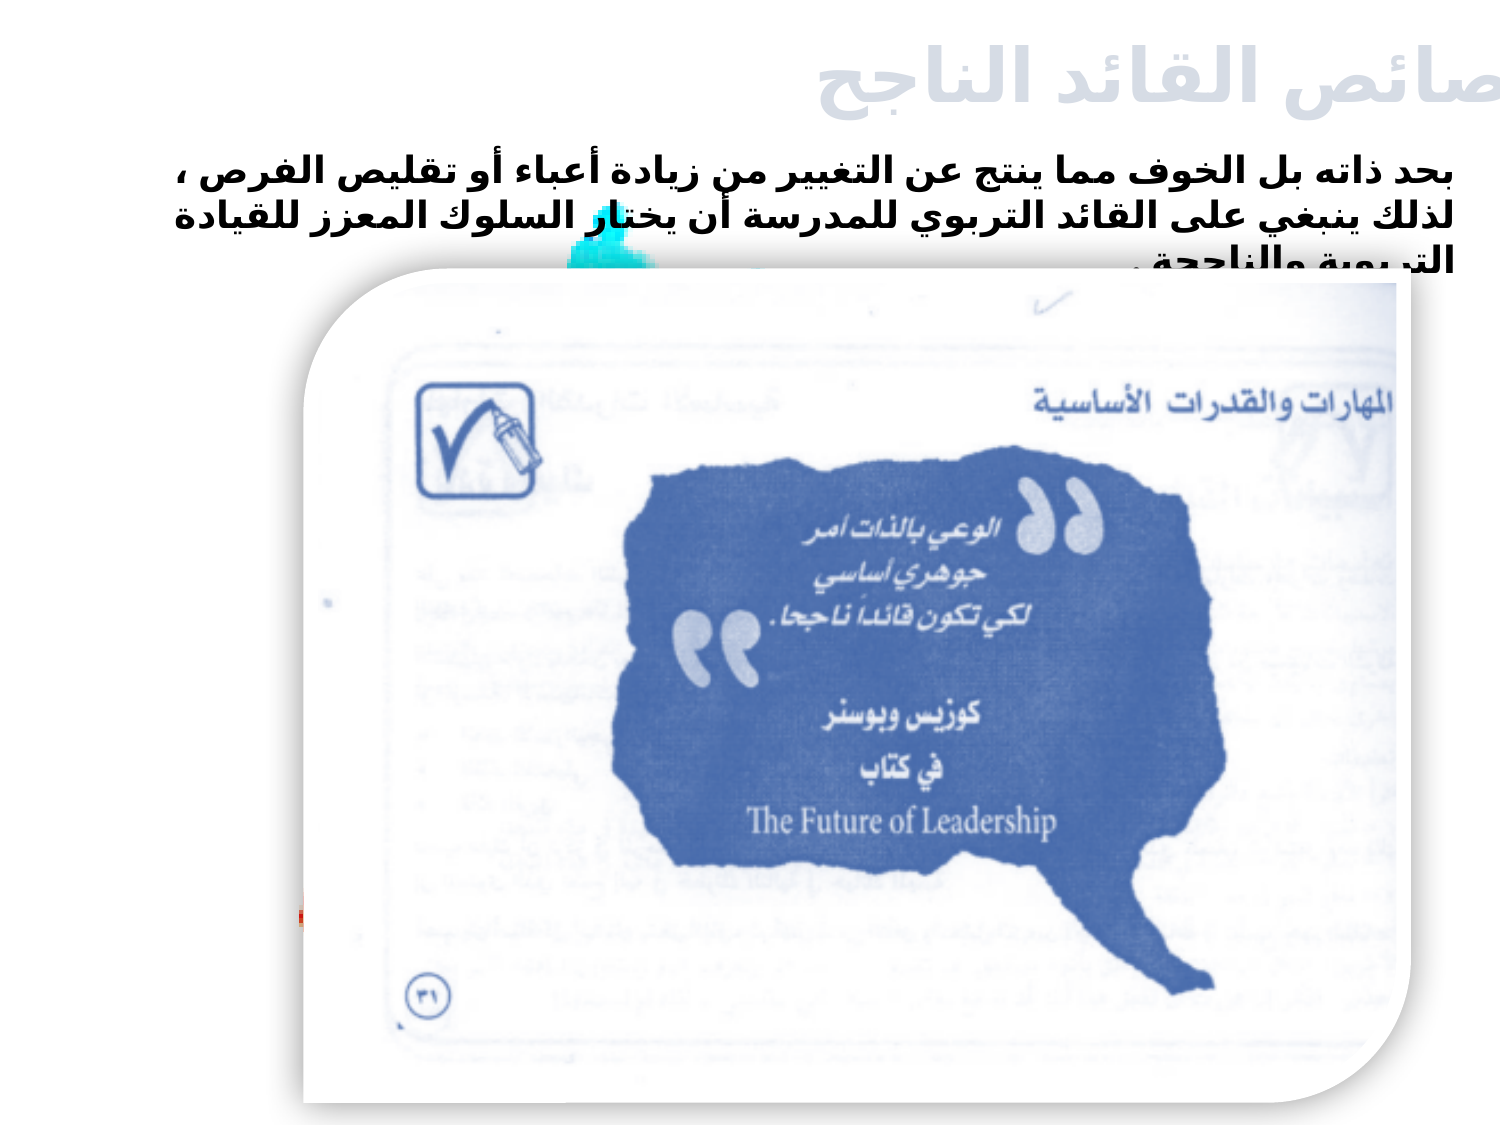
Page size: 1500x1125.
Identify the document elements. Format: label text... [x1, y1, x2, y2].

picture [74, 167, 1450, 1108]
text_box بحد ذاته بل الخوف مما ينتج عن التغيير من زيادة أعباء أو تقليص الفرص ، لذلك ينبغي على القائد التربوي للمدرسة أن يختار السلوك المعزز للقيادة التربوية والناجحة . [68, 138, 1472, 289]
text_box خصائص القائد الناجح [799, 19, 1500, 125]
